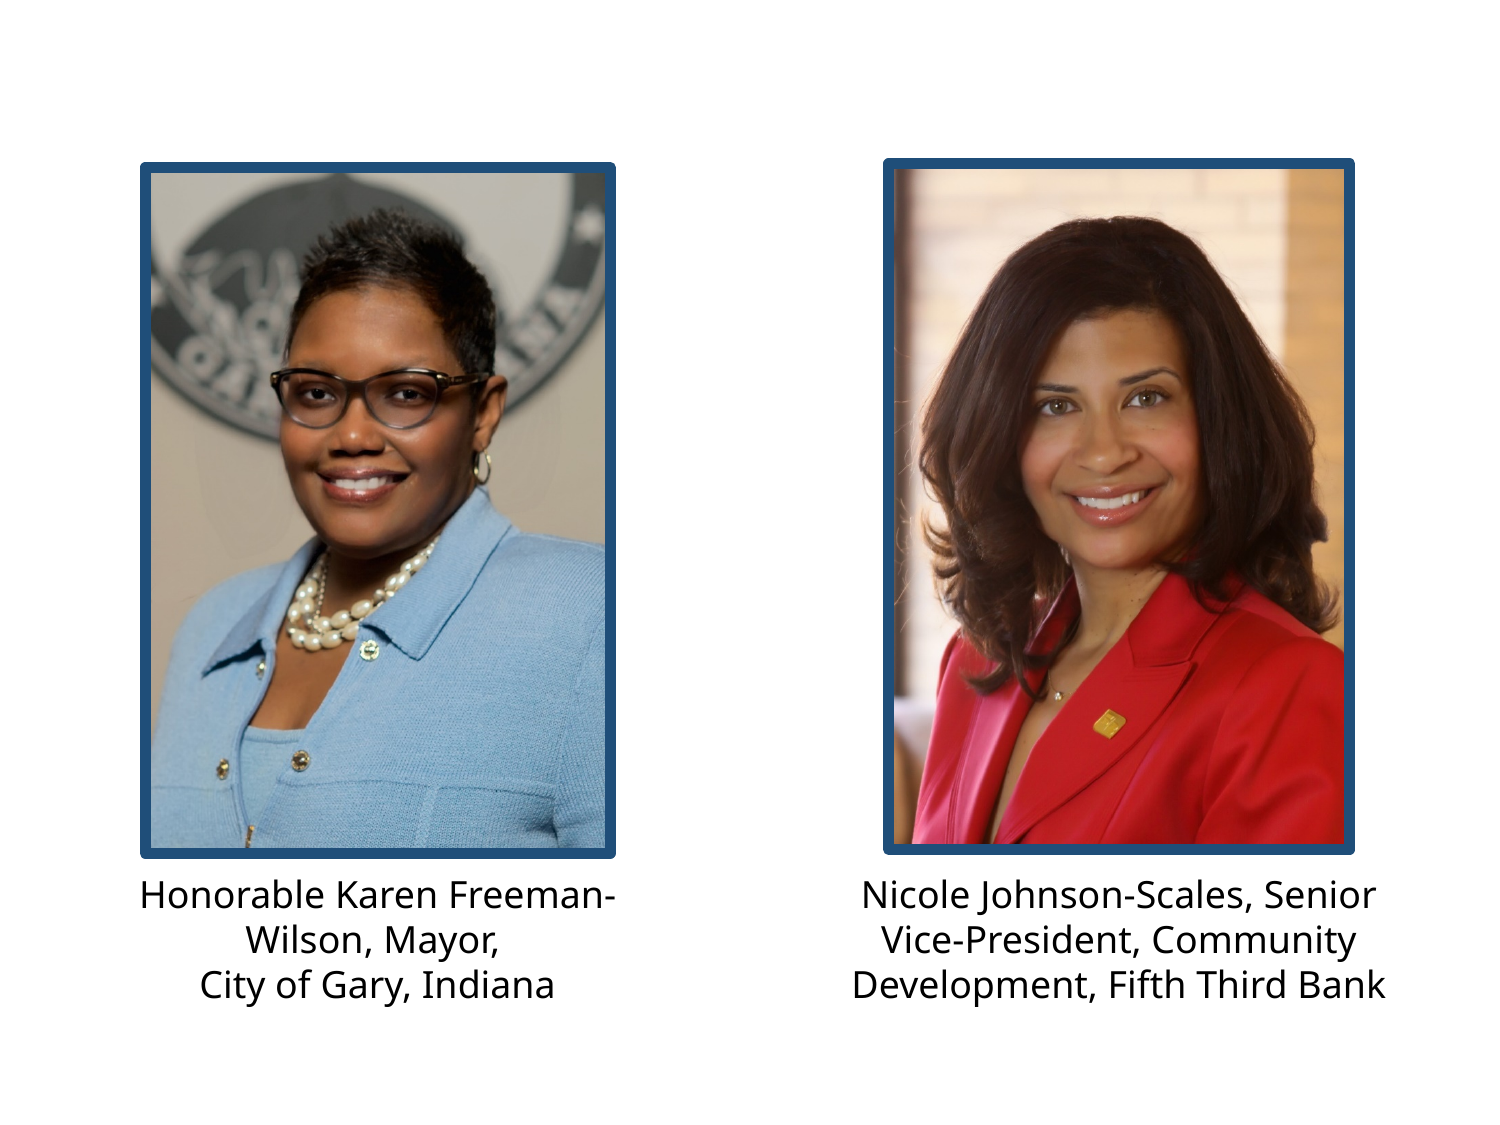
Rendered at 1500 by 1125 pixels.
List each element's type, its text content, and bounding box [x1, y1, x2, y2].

text_box Honorable Karen Freeman‐Wilson, Mayor, City of Gary, Indiana [75, 863, 681, 1014]
picture [894, 169, 1345, 845]
text_box Nicole Johnson‐Scales, Senior Vice‐President, Community Development, Fifth Third Bank [806, 863, 1433, 1014]
picture [150, 172, 605, 848]
